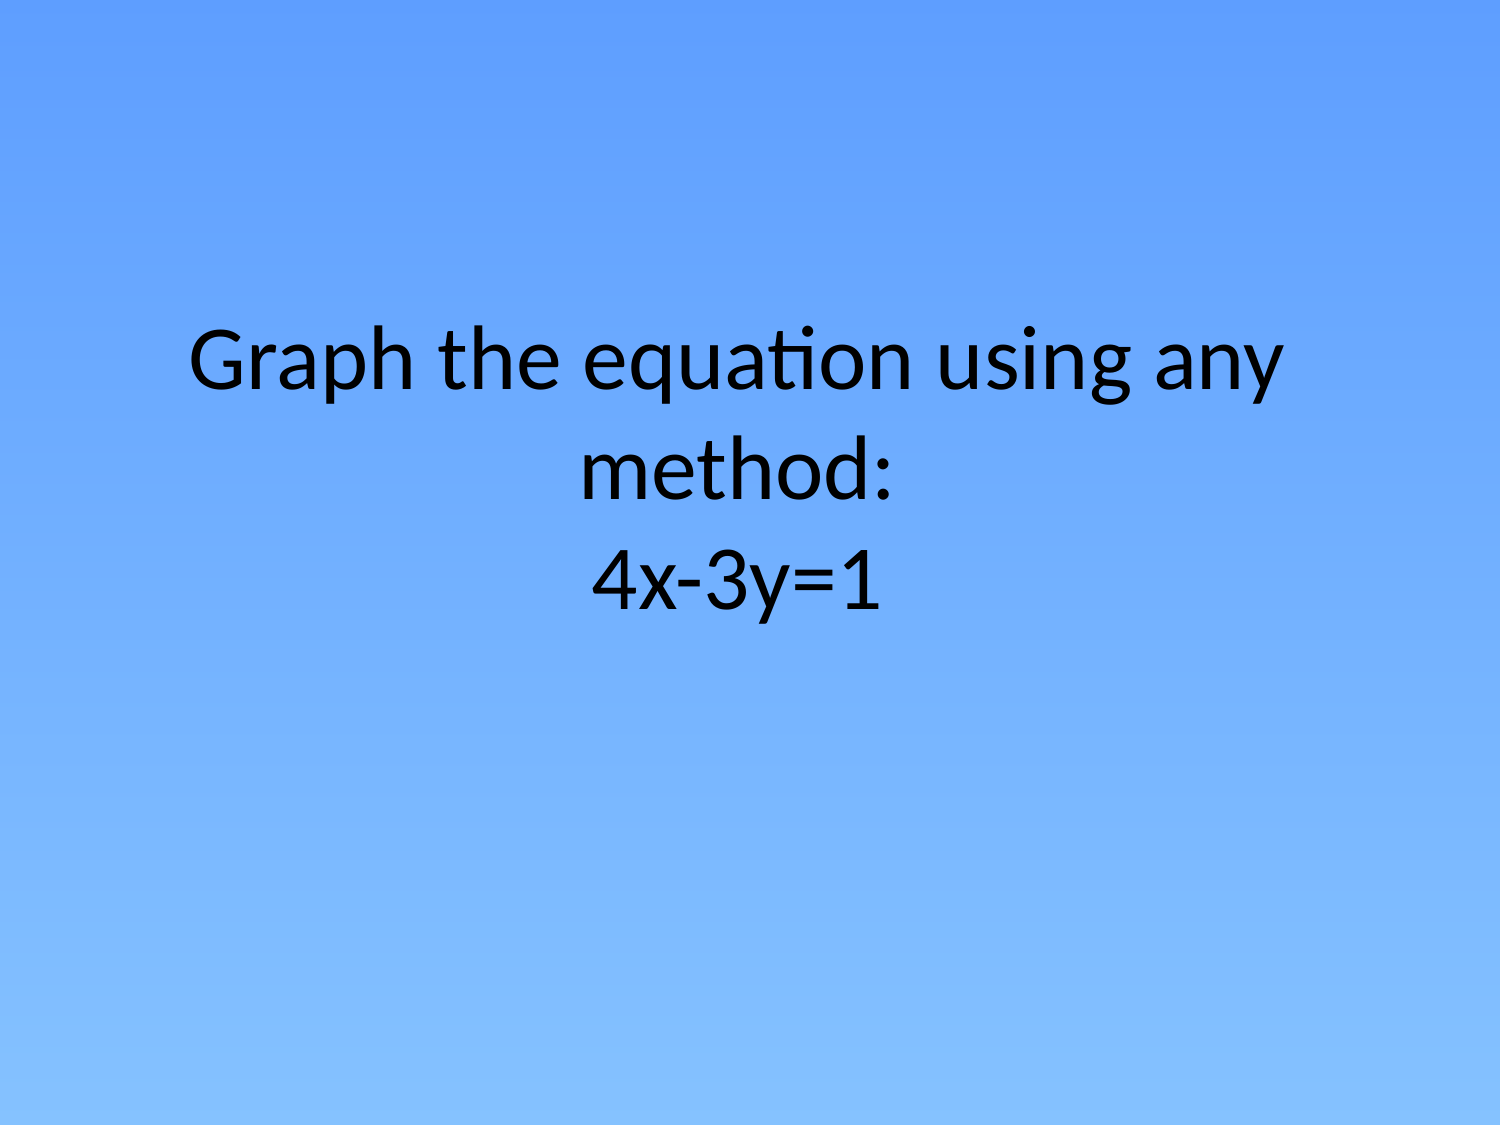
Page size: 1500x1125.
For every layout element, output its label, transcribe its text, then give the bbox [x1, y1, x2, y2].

title Graph the equation using any method: 4x-3y=1 [62, 262, 1413, 663]
